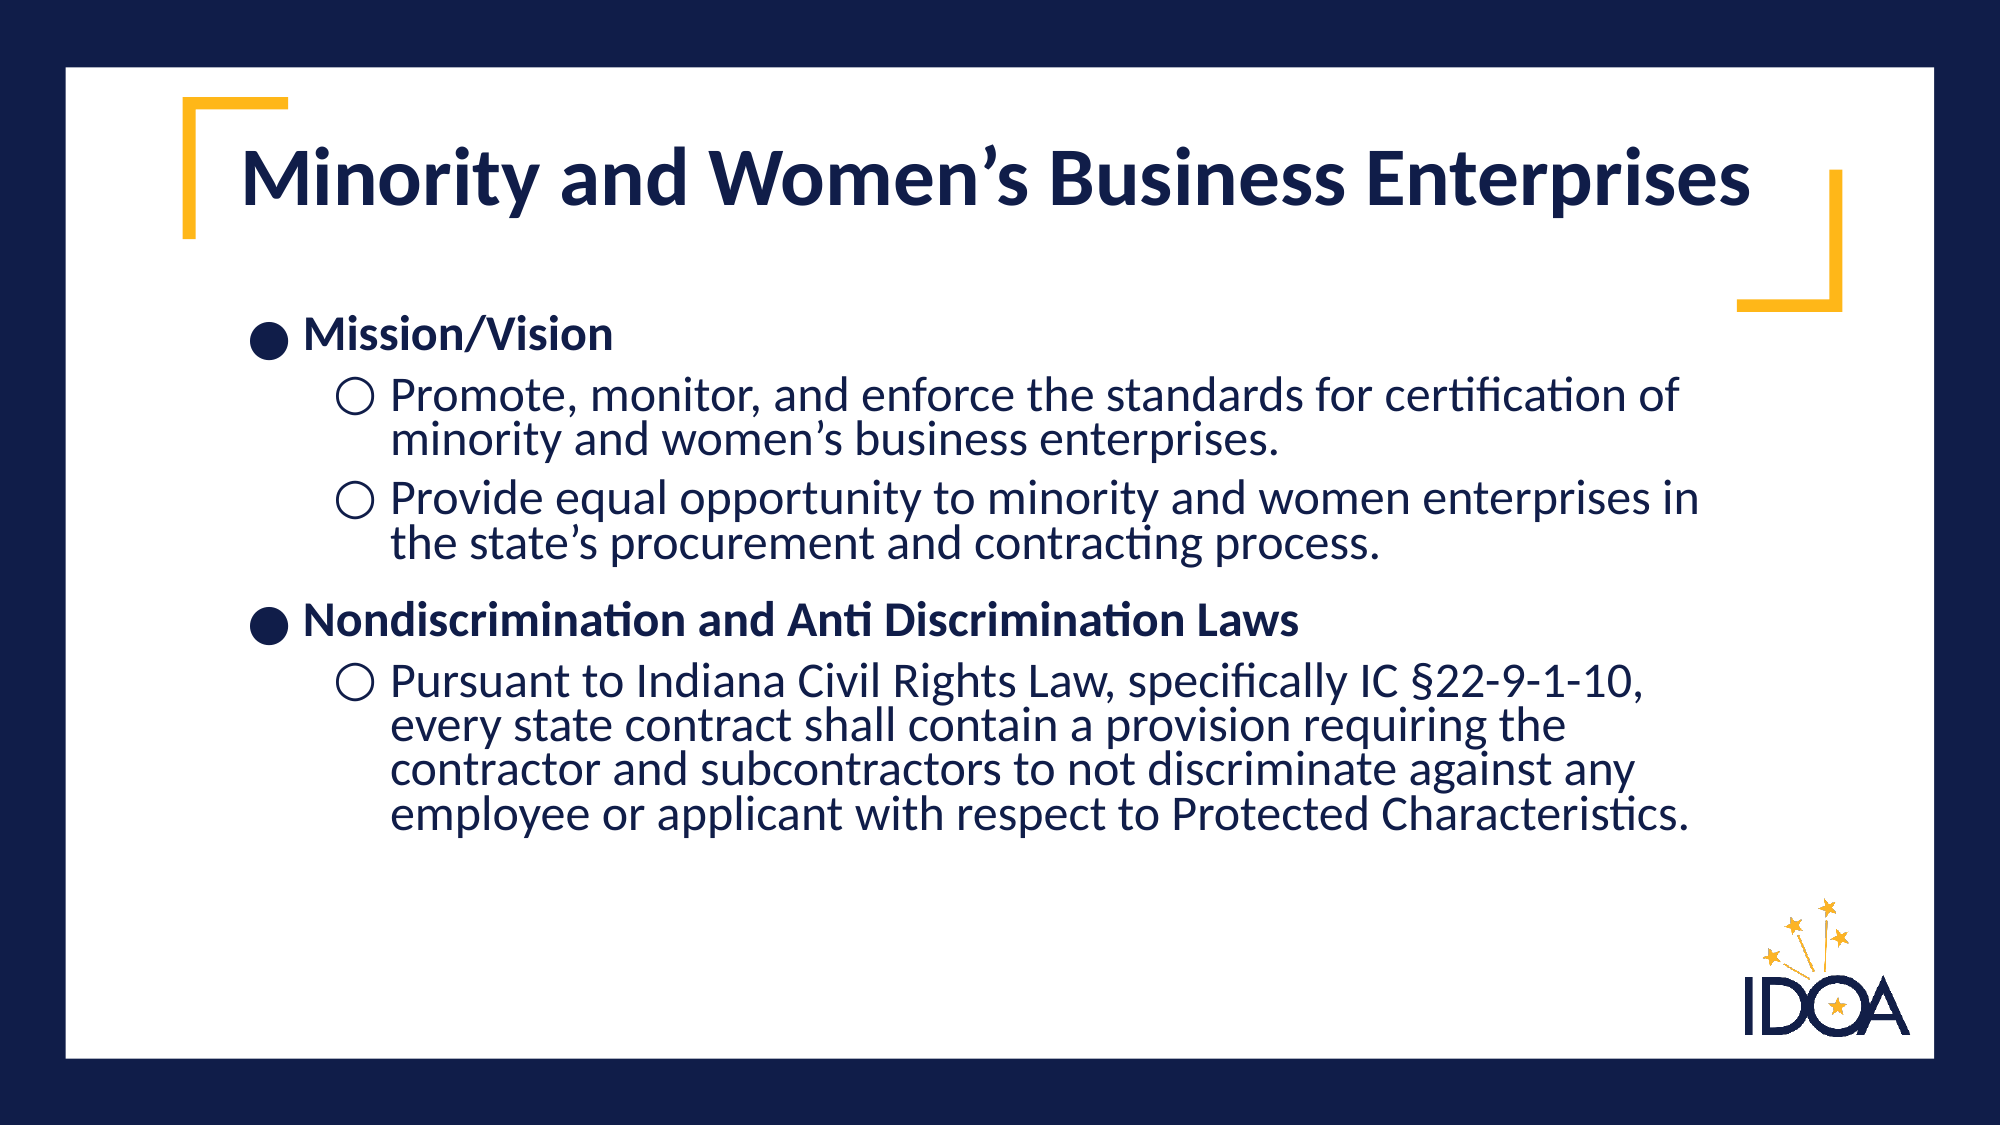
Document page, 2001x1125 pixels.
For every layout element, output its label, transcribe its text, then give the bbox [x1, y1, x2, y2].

list Mission/Vision Promote, monitor, and enforce the standards for certification of minority and women’s business enterprises. Provide equal opportunity to minority and women enterprises in the state’s procurement and contracting process. Nondiscrimination and Anti Discrimination Laws Pursuant to Indiana Civil Rights Law, specifically IC §22-9-1-10, every state contract shall contain a provision requiring the contractor and subcontractors to not discriminate against any employee or applicant with respect to Protected Characteristics. [225, 299, 1725, 879]
title Minority and Women’s Business Enterprises [225, 126, 1800, 263]
picture [1702, 857, 1959, 1114]
